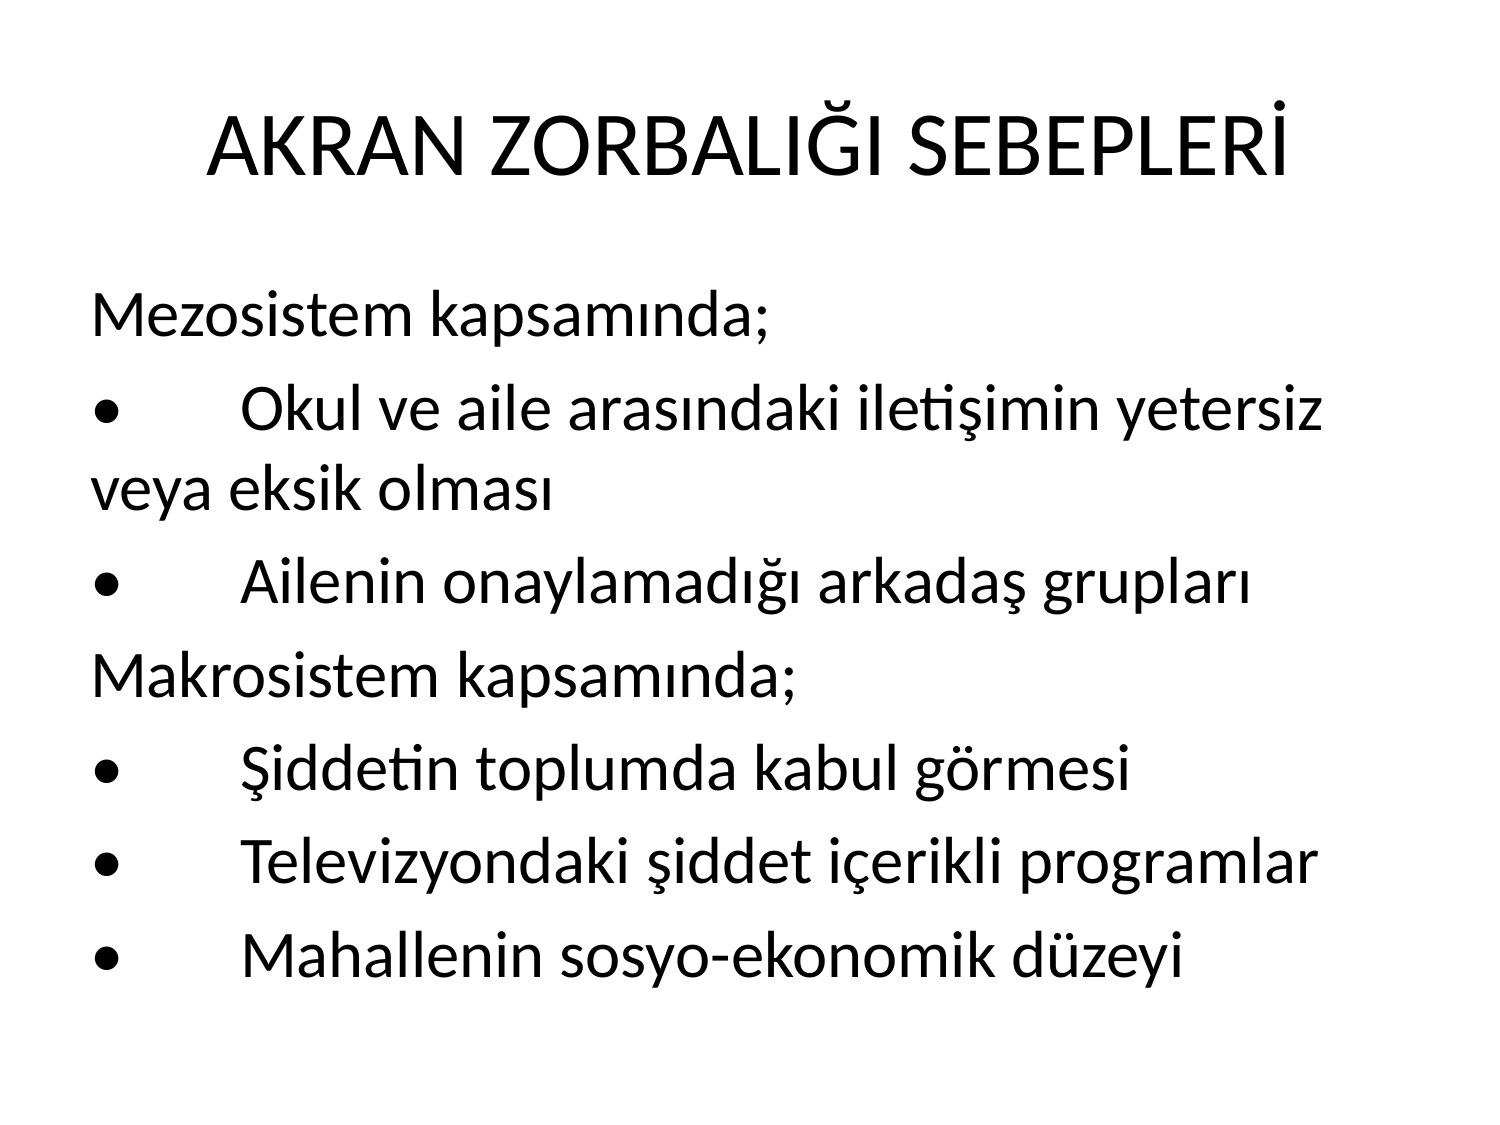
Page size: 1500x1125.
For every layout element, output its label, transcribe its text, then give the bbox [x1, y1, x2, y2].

title AKRAN ZORBALIĞI SEBEPLERİ [75, 45, 1425, 233]
list Mezosistem kapsamında; • Okul ve aile arasındaki iletişimin yetersiz veya eksik olması • Ailenin onaylamadığı arkadaş grupları Makrosistem kapsamında; • Şiddetin toplumda kabul görmesi • Televizyondaki şiddet içerikli programlar • Mahallenin sosyo-ekonomik düzeyi [75, 262, 1425, 1005]
